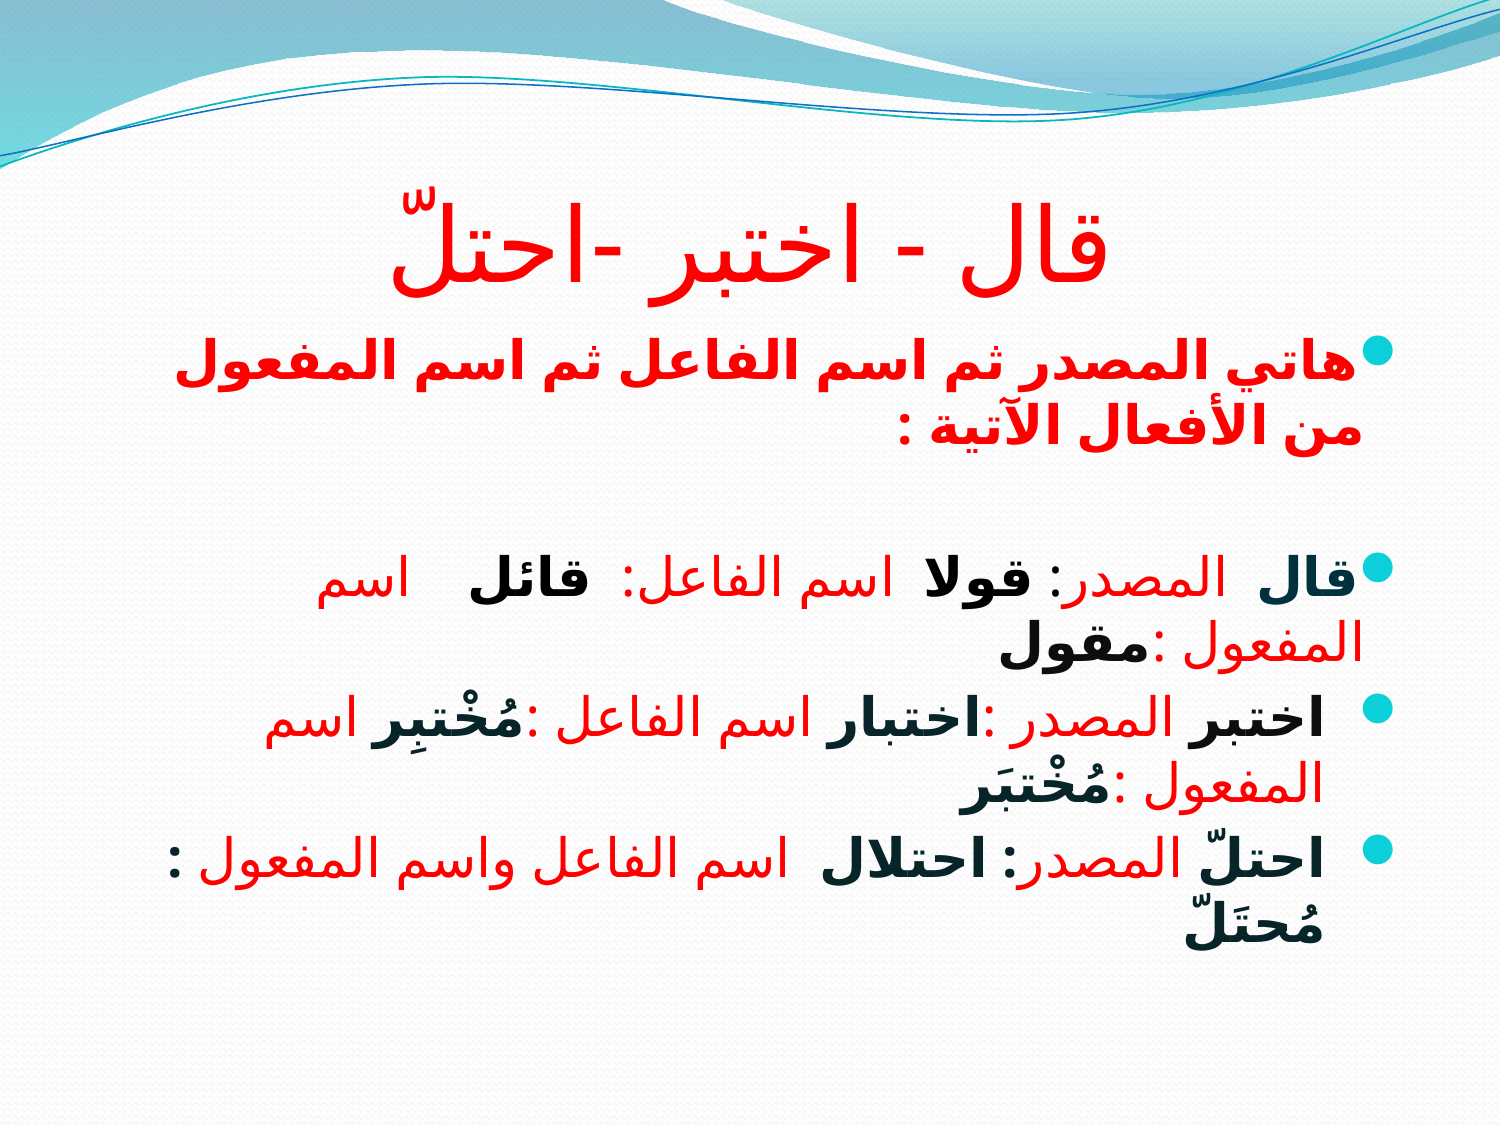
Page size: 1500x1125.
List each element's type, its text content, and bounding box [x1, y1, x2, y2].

list هاتي المصدر ثم اسم الفاعل ثم اسم المفعول من الأفعال الآتية : قال المصدر: قولا اسم الفاعل: قائل اسم المفعول :مقول اختبر المصدر :اختبار اسم الفاعل :مُخْتبِر اسم المفعول :مُخْتبَر احتلّ المصدر: احتلال اسم الفاعل واسم المفعول : مُحتَلّ [75, 317, 1425, 1038]
title قال - اختبر -احتلّ [75, 115, 1425, 303]
